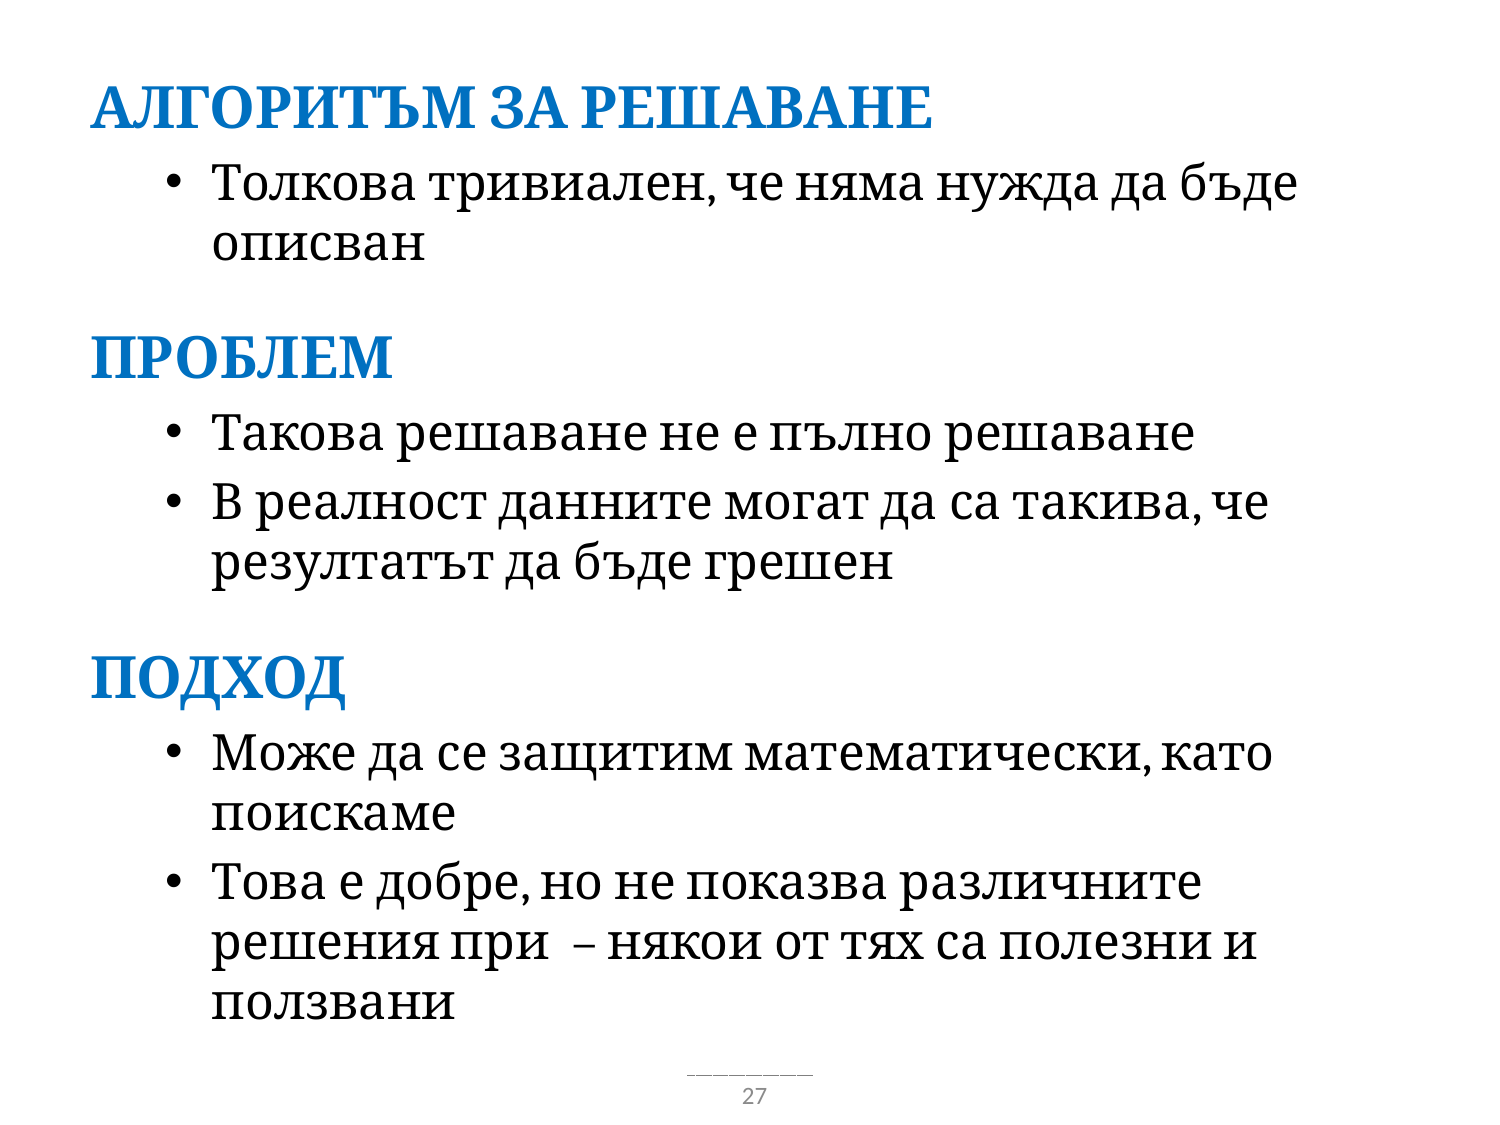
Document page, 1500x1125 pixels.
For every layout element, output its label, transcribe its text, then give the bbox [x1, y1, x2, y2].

slide_number 27 [579, 1065, 930, 1125]
